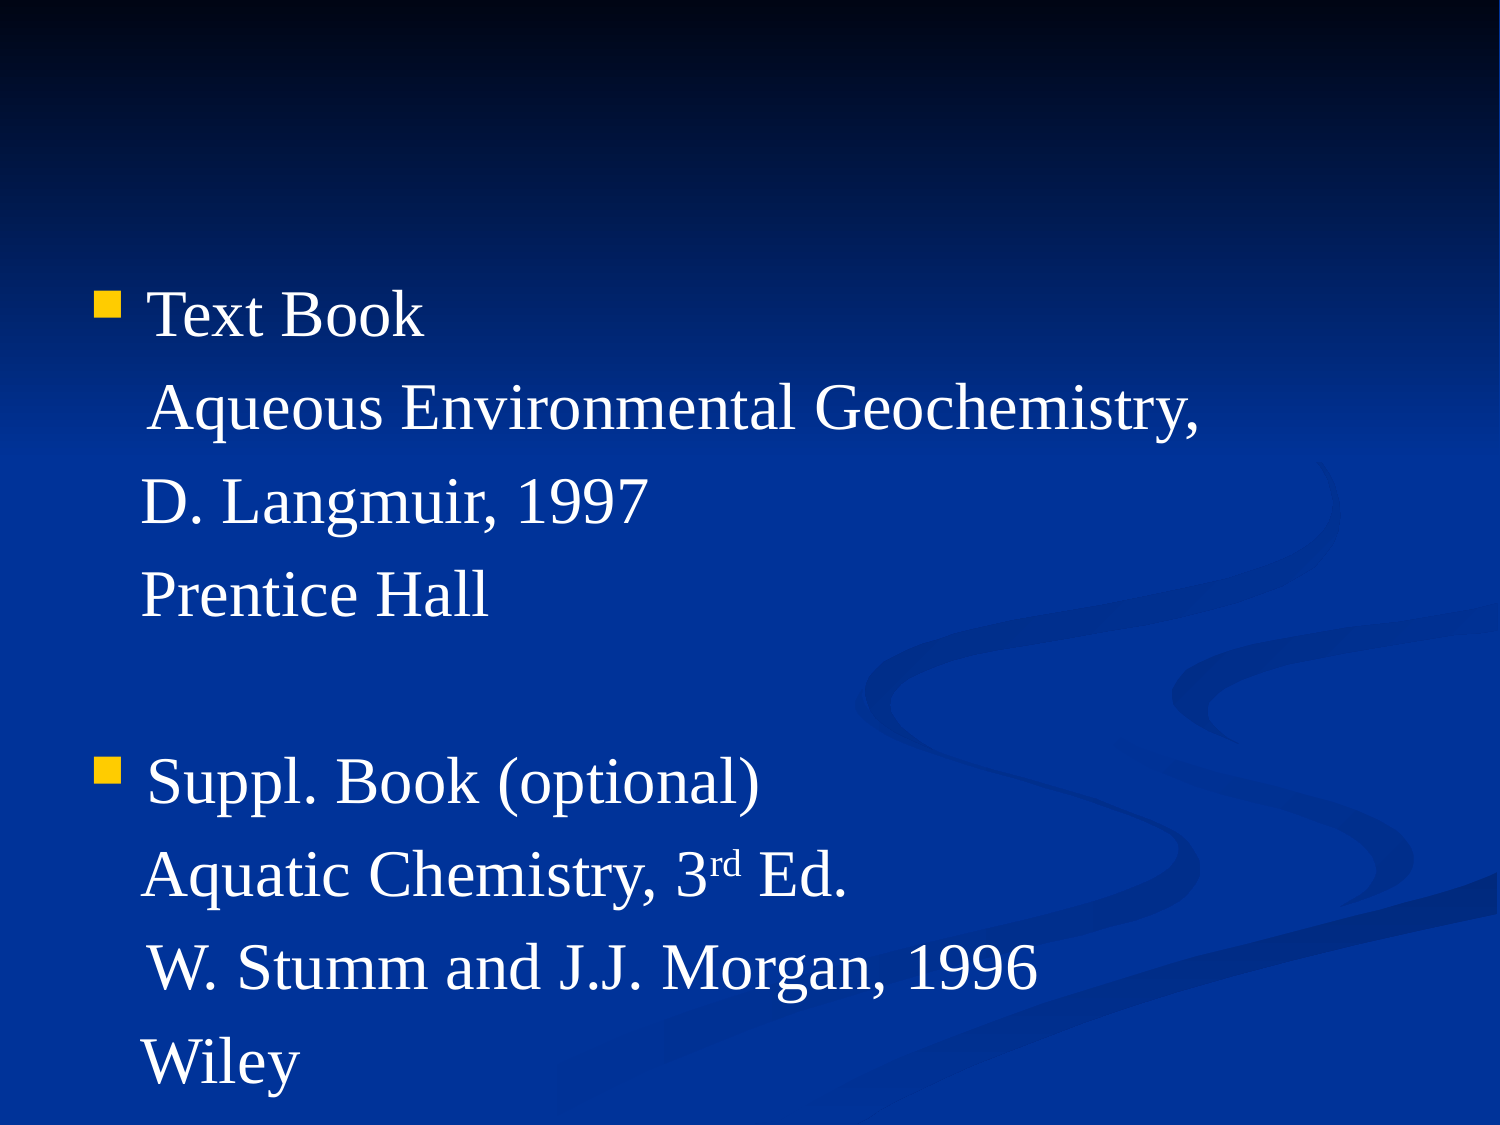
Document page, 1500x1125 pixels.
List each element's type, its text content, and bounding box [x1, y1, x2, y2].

list Text Book Aqueous Environmental Geochemistry, D. Langmuir, 1997 Prentice Hall Suppl. Book (optional) Aquatic Chemistry, 3rd Ed. W. Stumm and J.J. Morgan, 1996 Wiley [74, 262, 1426, 1006]
